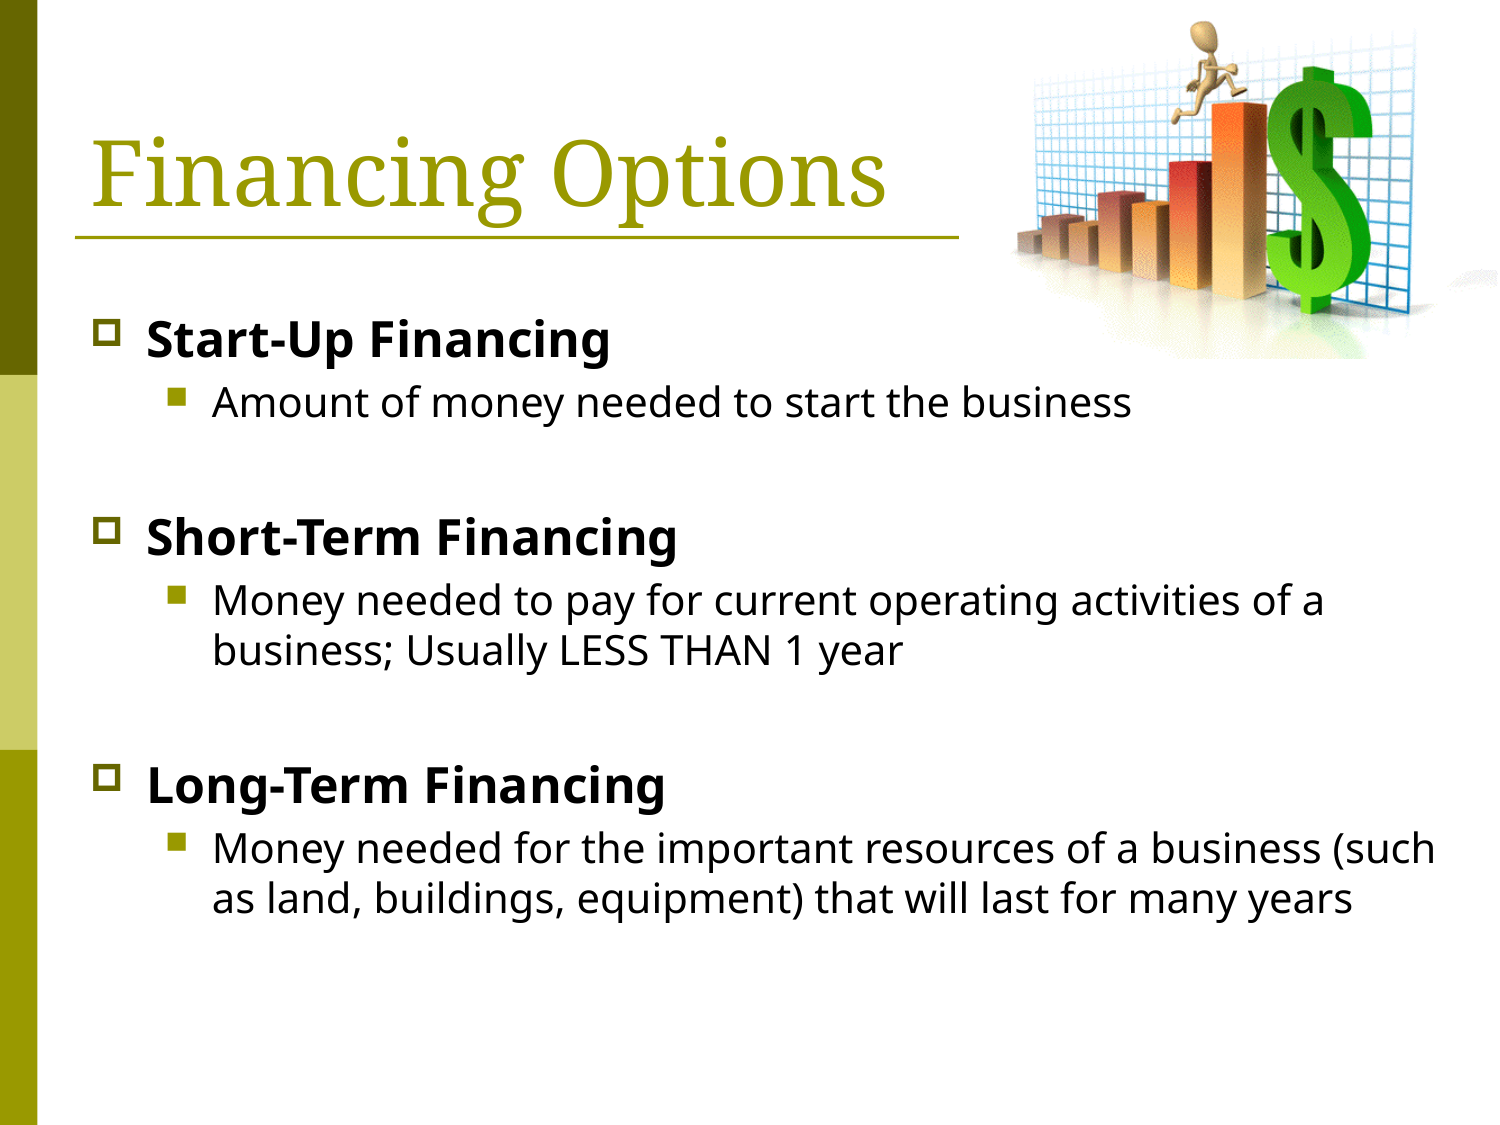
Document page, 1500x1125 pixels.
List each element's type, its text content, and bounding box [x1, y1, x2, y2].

title Financing Options [74, 45, 954, 233]
picture [959, 0, 1498, 359]
list Start-Up Financing Amount of money needed to start the business Short-Term Financing Money needed to pay for current operating activities of a business; Usually LESS THAN 1 year Long-Term Financing Money needed for the important resources of a business (such as land, buildings, equipment) that will last for many years [74, 299, 1463, 1006]
